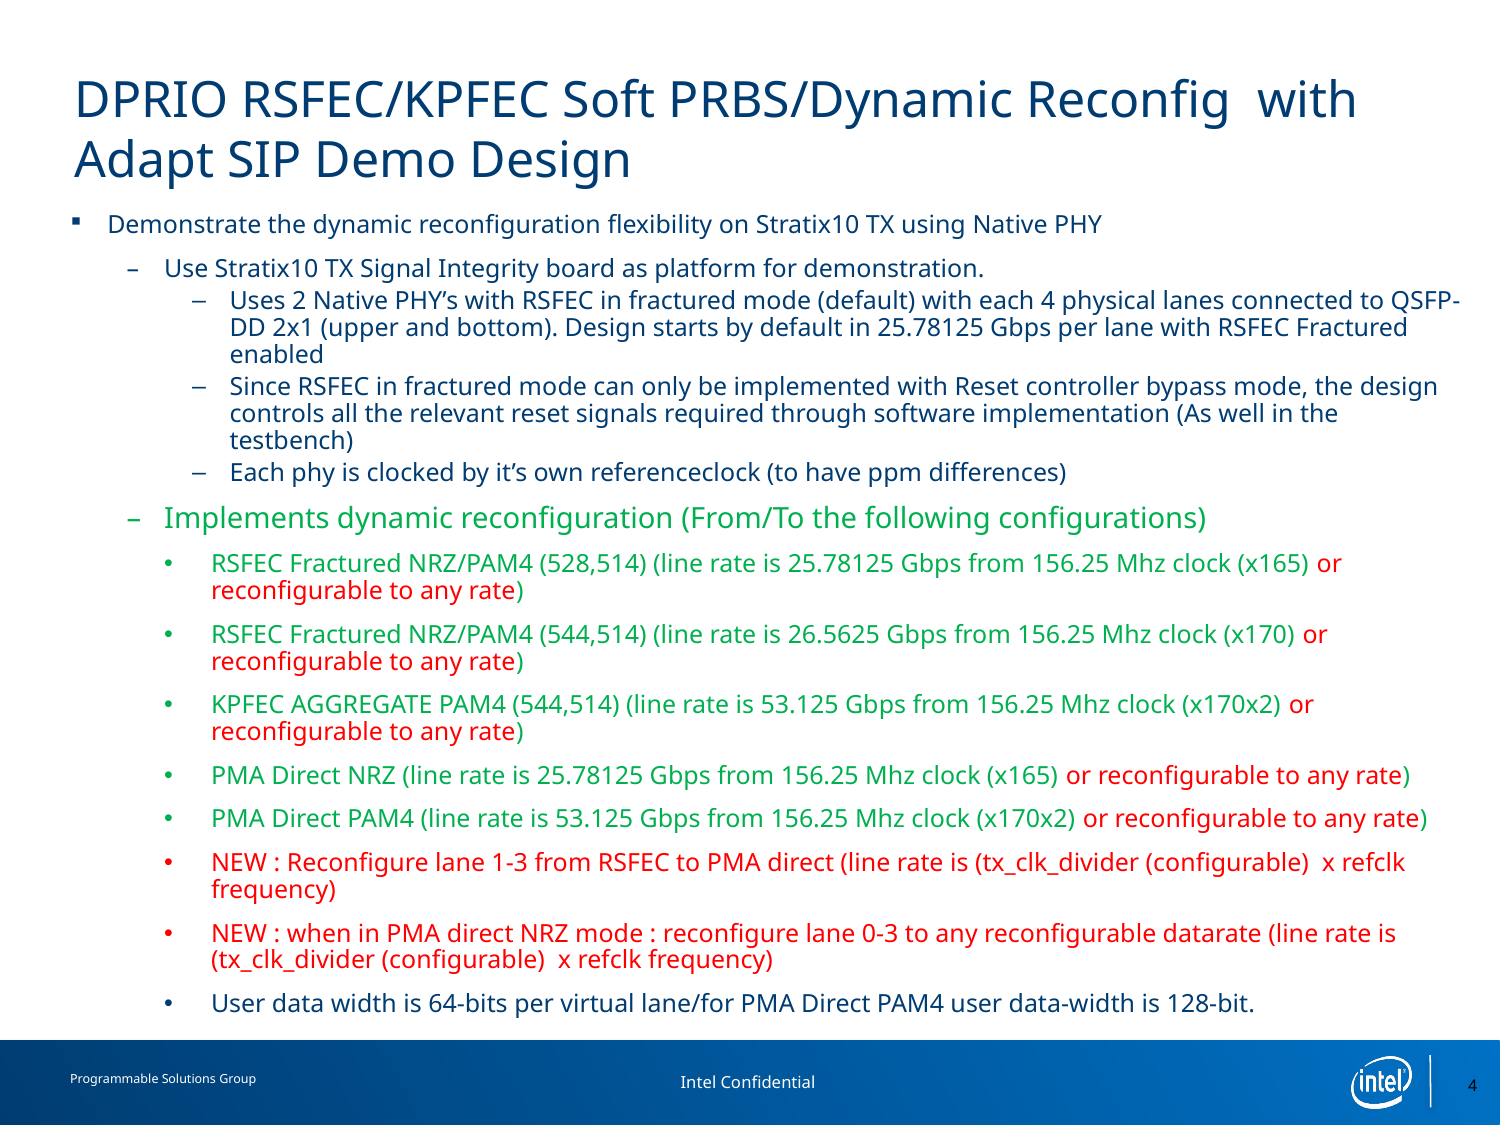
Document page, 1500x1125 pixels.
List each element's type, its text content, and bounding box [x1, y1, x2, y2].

title DPRIO RSFEC/KPFEC Soft PRBS/Dynamic Reconfig with Adapt SIP Demo Design [74, 67, 1425, 212]
list Demonstrate the dynamic reconfiguration flexibility on Stratix10 TX using Native PHY Use Stratix10 TX Signal Integrity board as platform for demonstration. Uses 2 Native PHY’s with RSFEC in fractured mode (default) with each 4 physical lanes connected to QSFP-DD 2x1 (upper and bottom). Design starts by default in 25.78125 Gbps per lane with RSFEC Fractured enabled Since RSFEC in fractured mode can only be implemented with Reset controller bypass mode, the design controls all the relevant reset signals required through software implementation (As well in the testbench) Each phy is clocked by it’s own referenceclock (to have ppm differences) Implements dynamic reconfiguration (From/To the following configurations) RSFEC Fractured NRZ/PAM4 (528,514) (line rate is 25.78125 Gbps from 156.25 Mhz clock (x165) or reconfigurable to any rate) RSFEC Fractured NRZ/PAM4 (544,514) (line rate is 26.5625 Gbps from 156.25 Mhz clock (x170) or reconfigurable to any rate) KPFEC AGGREGATE PAM4 (544,514) (line rate is 53.125 Gbps from 156.25 Mhz clock (x170x2) or reconfigurable to any rate) PMA Direct NRZ (line rate is 25.78125 Gbps from 156.25 Mhz clock (x165) or reconfigurable to any rate) PMA Direct PAM4 (line rate is 53.125 Gbps from 156.25 Mhz clock (x170x2) or reconfigurable to any rate) NEW : Reconfigure lane 1-3 from RSFEC to PMA direct (line rate is (tx_clk_divider (configurable) x refclk frequency) NEW : when in PMA direct NRZ mode : reconfigure lane 0-3 to any reconfigurable datarate (line rate is (tx_clk_divider (configurable) x refclk frequency) User data width is 64-bits per virtual lane/for PMA Direct PAM4 user data-width is 128-bit. [70, 212, 1466, 1000]
slide_number 4 [1127, 1055, 1478, 1116]
